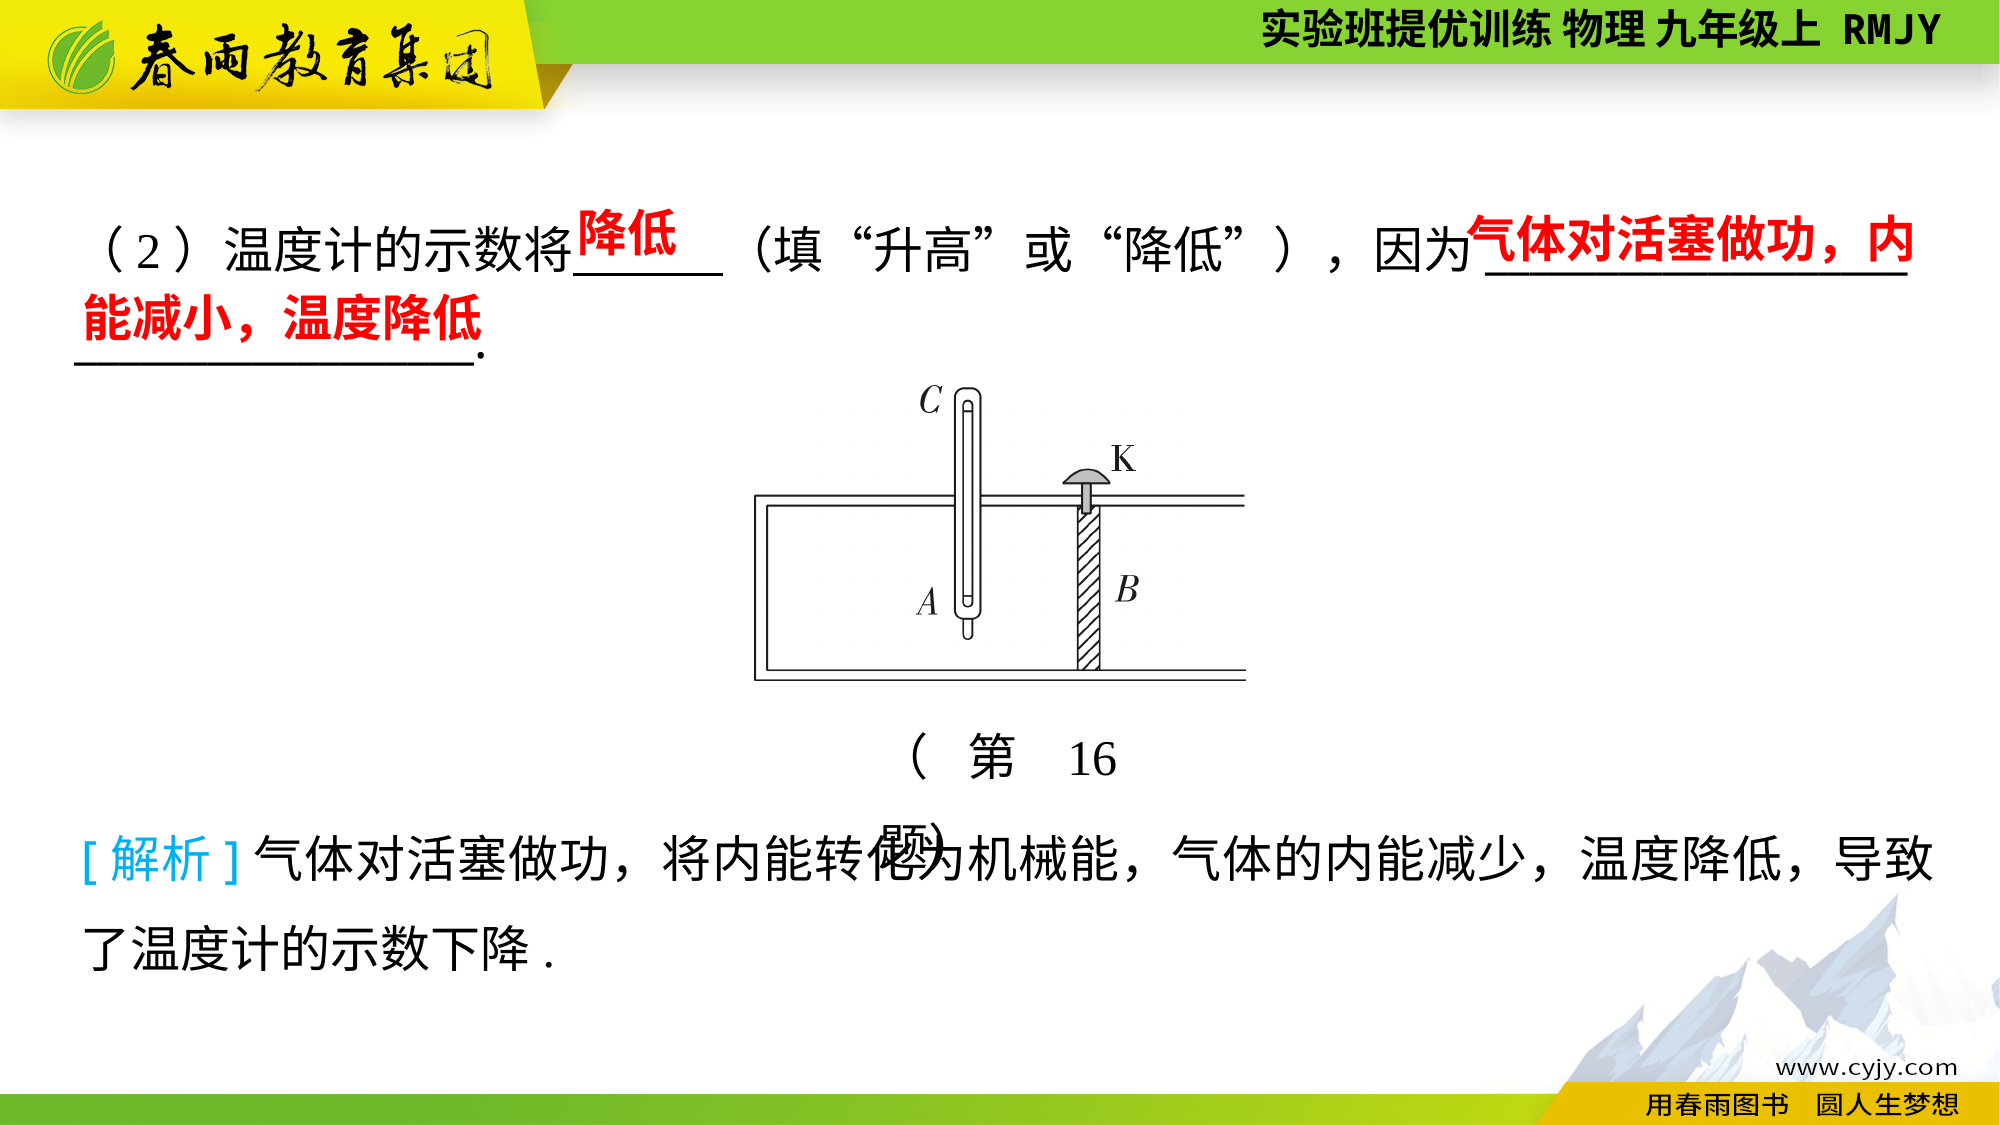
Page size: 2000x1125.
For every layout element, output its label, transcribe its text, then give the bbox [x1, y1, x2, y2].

picture [0, 0, 2000, 1125]
list （2）温度计的示数将 （填“升高”或“降低”），因为___________________ __________________. [59, 181, 1944, 367]
text_box [解析]气体对活塞做功，将内能转化为机械能，气体的内能减少，温度降低，导致了温度计的示数下降. [65, 790, 1950, 986]
text_box （第16题） [864, 688, 1144, 790]
text_box 气体对活塞做功，内 [1451, 170, 1932, 276]
text_box 能减小，温度降低 [68, 279, 498, 354]
text_box 降低 [562, 193, 693, 269]
